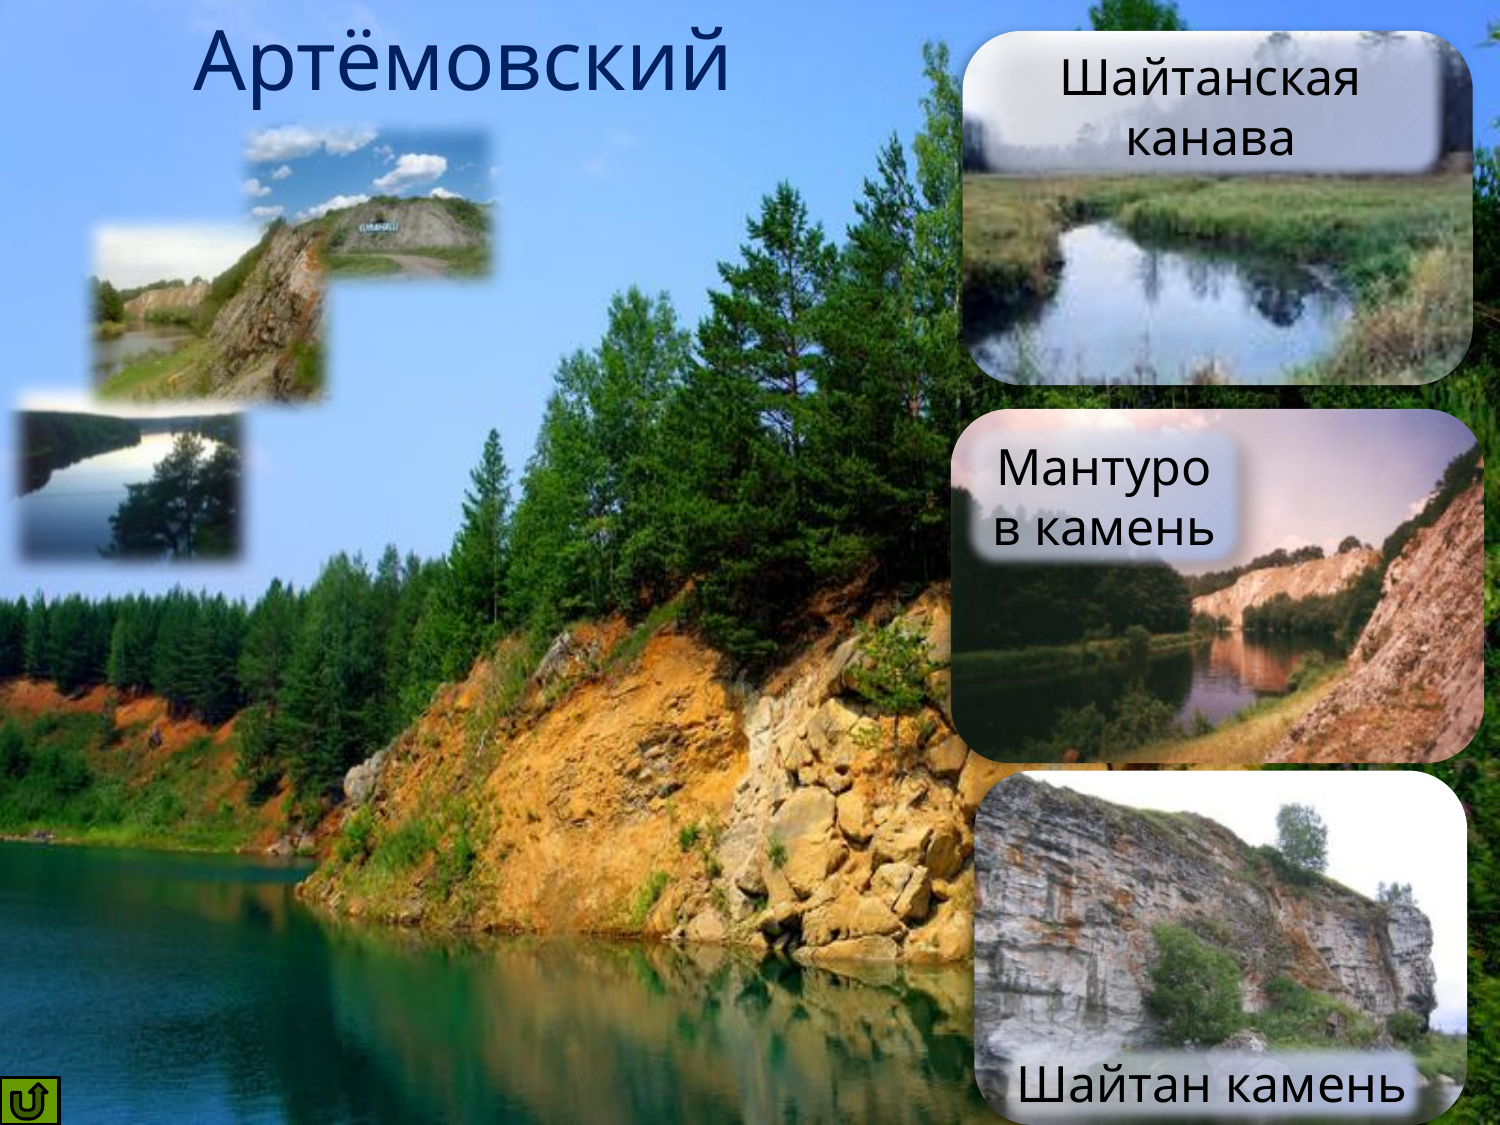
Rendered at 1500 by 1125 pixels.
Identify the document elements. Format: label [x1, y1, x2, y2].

picture [0, 0, 1500, 1125]
text_box [974, 770, 1468, 1125]
text_box [950, 408, 1485, 764]
text_box [962, 30, 1473, 386]
